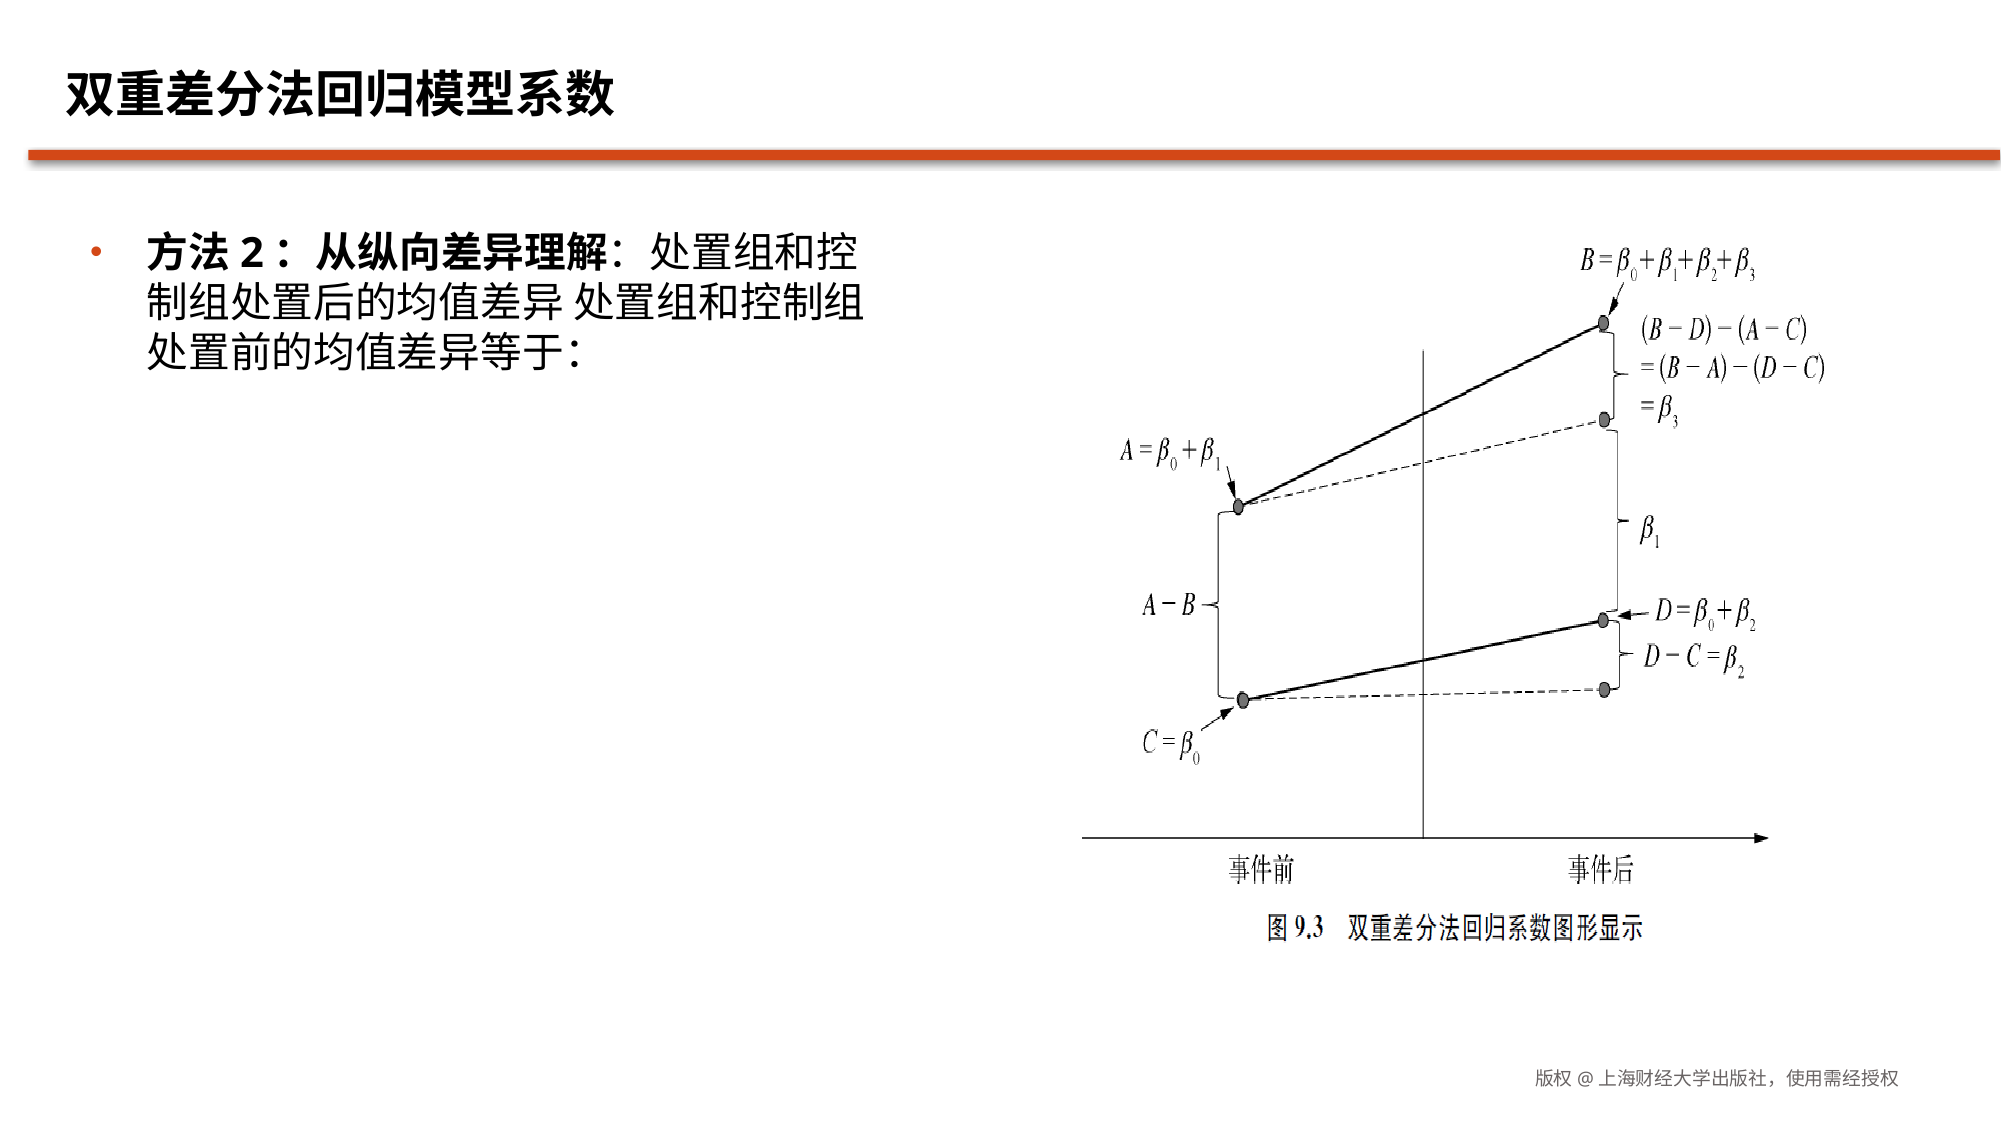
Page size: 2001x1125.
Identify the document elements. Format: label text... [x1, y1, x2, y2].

picture [1049, 205, 1882, 1001]
title 双重差分法回归模型系数 [50, 50, 1825, 138]
footer 版权@上海财经大学出版社，使用需经授权 [1483, 1046, 1950, 1109]
